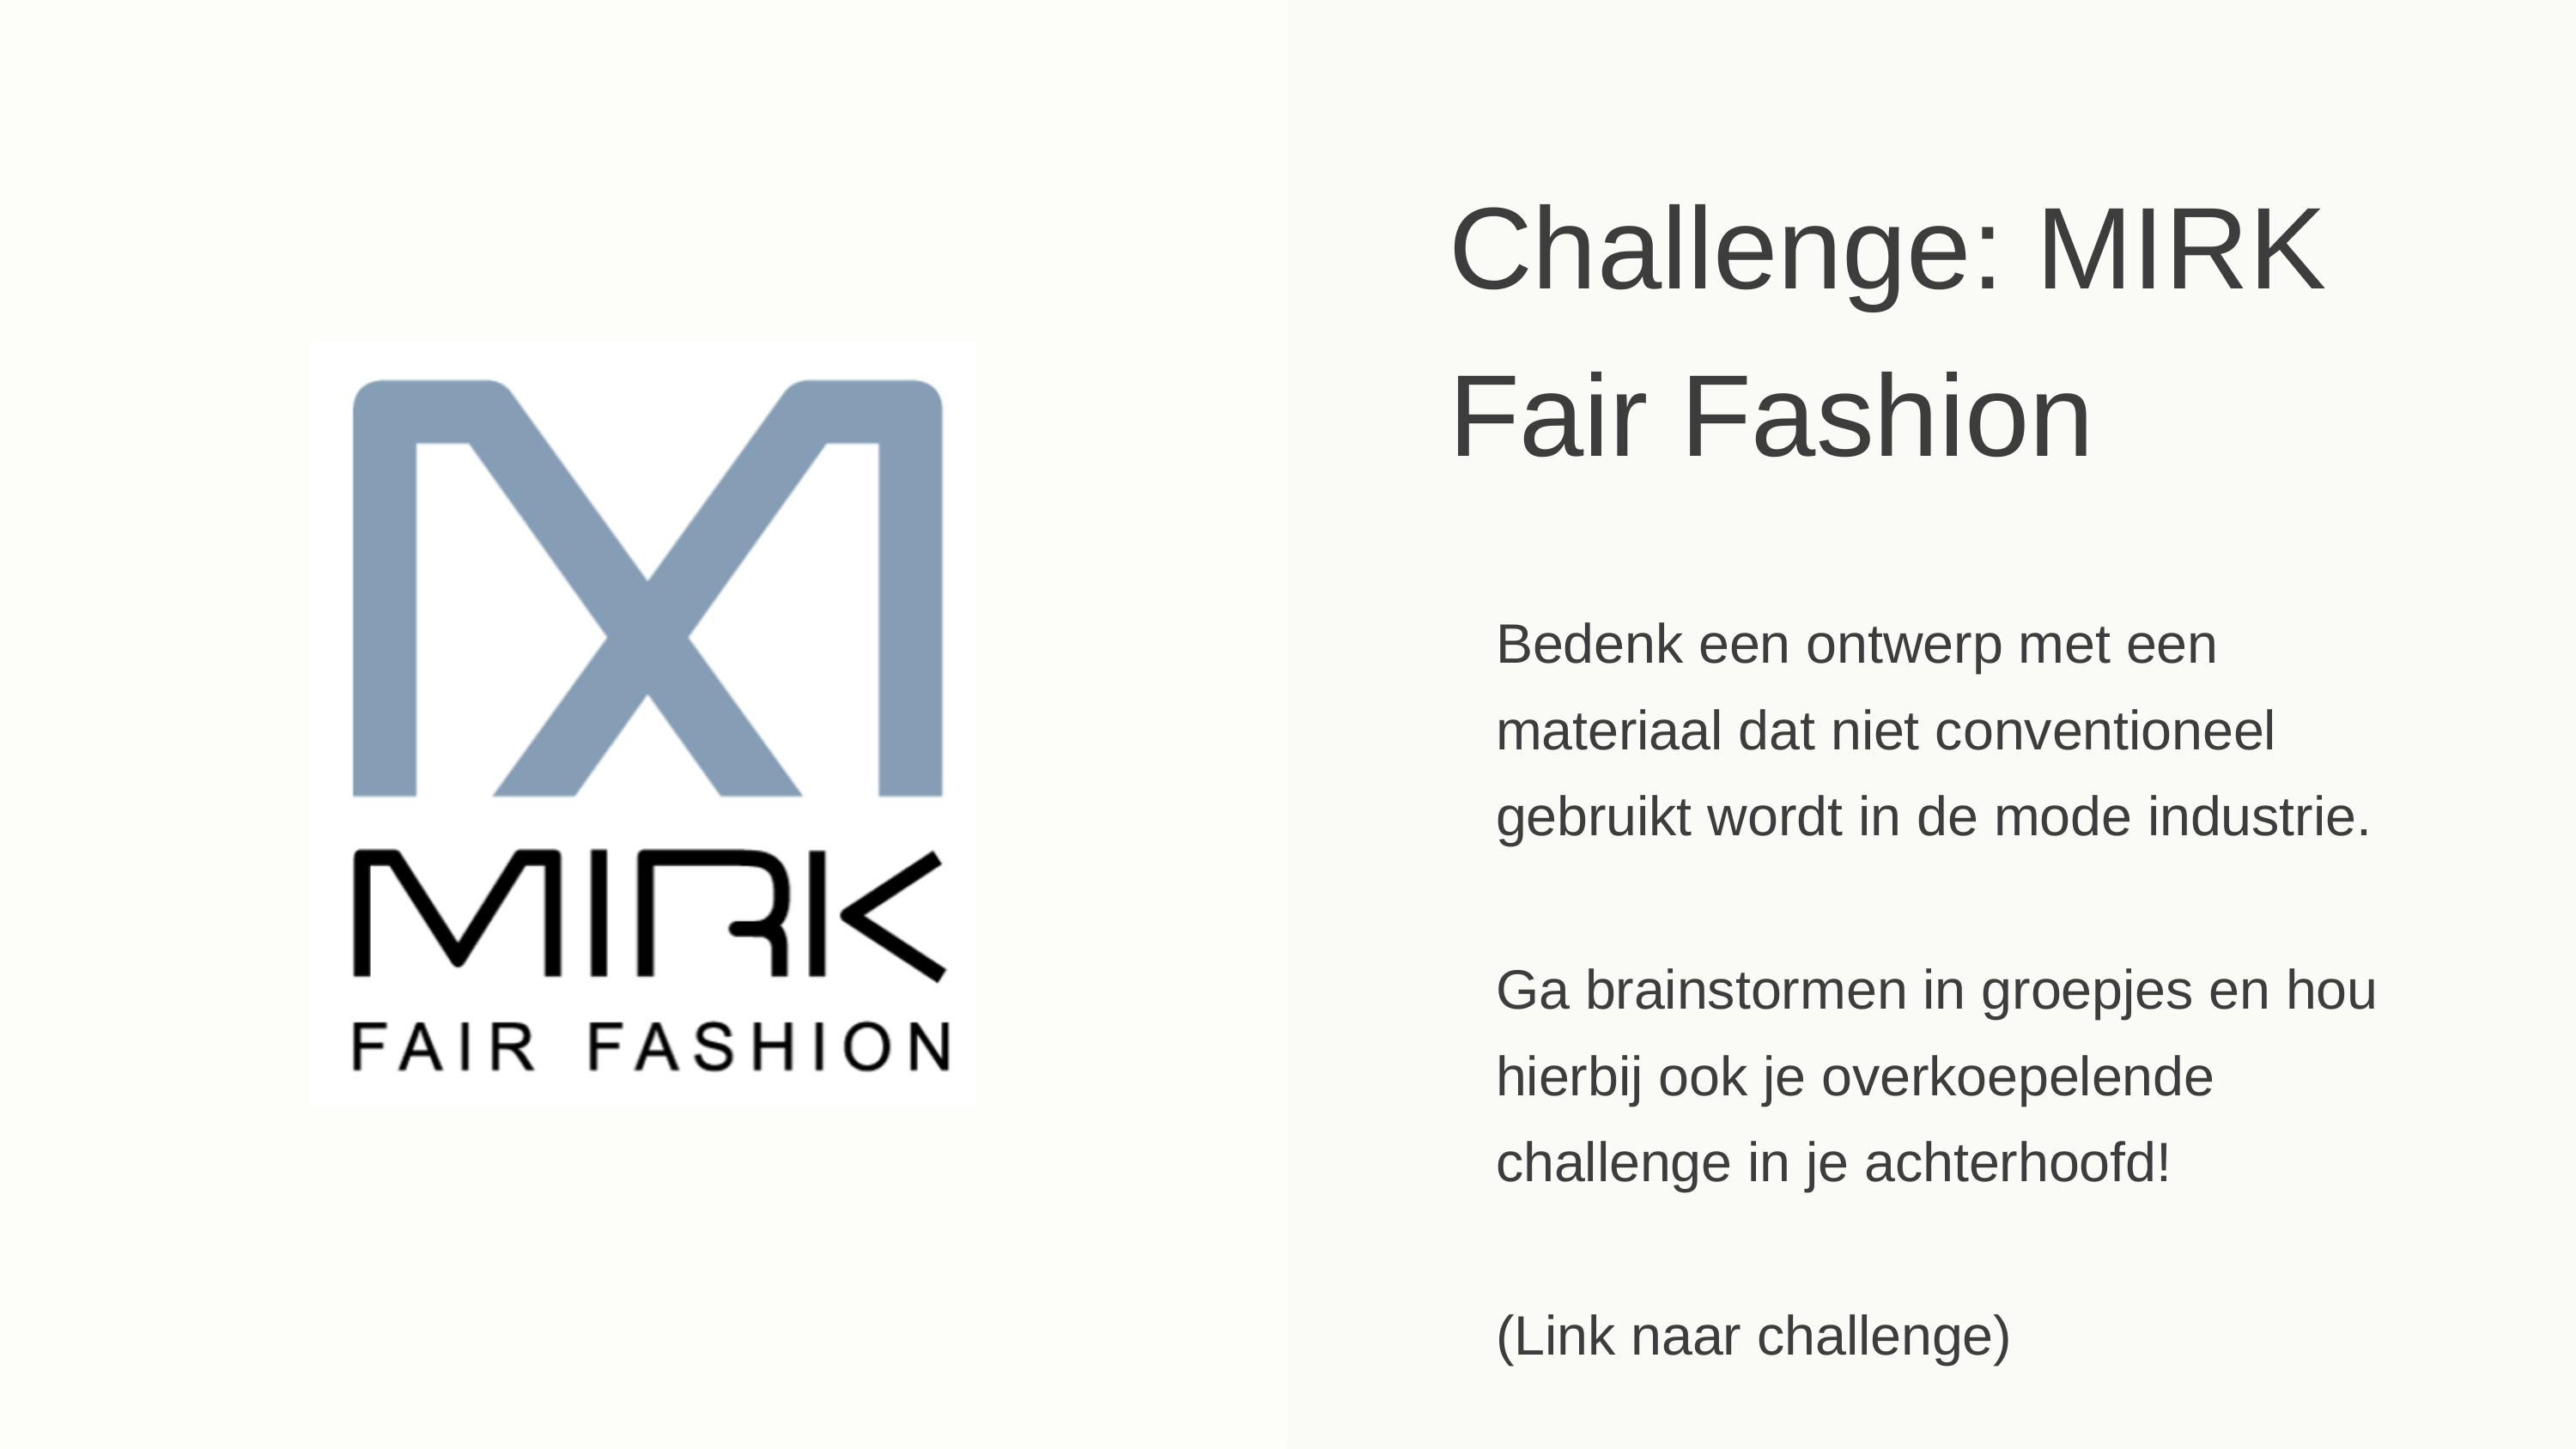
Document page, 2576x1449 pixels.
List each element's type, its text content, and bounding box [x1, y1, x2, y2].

picture [311, 342, 976, 1106]
text_box Bedenk een ontwerp met een materiaal dat niet conventioneel gebruikt wordt in de mode industrie. Ga brainstormen in groepjes en hou hierbij ook je overkoepelende challenge in je achterhoofd! (Link naar challenge) [1449, 587, 2432, 1367]
text_box Challenge: MIRK Fair Fashion [1449, 144, 2432, 480]
text_box [0, 0, 1288, 1449]
